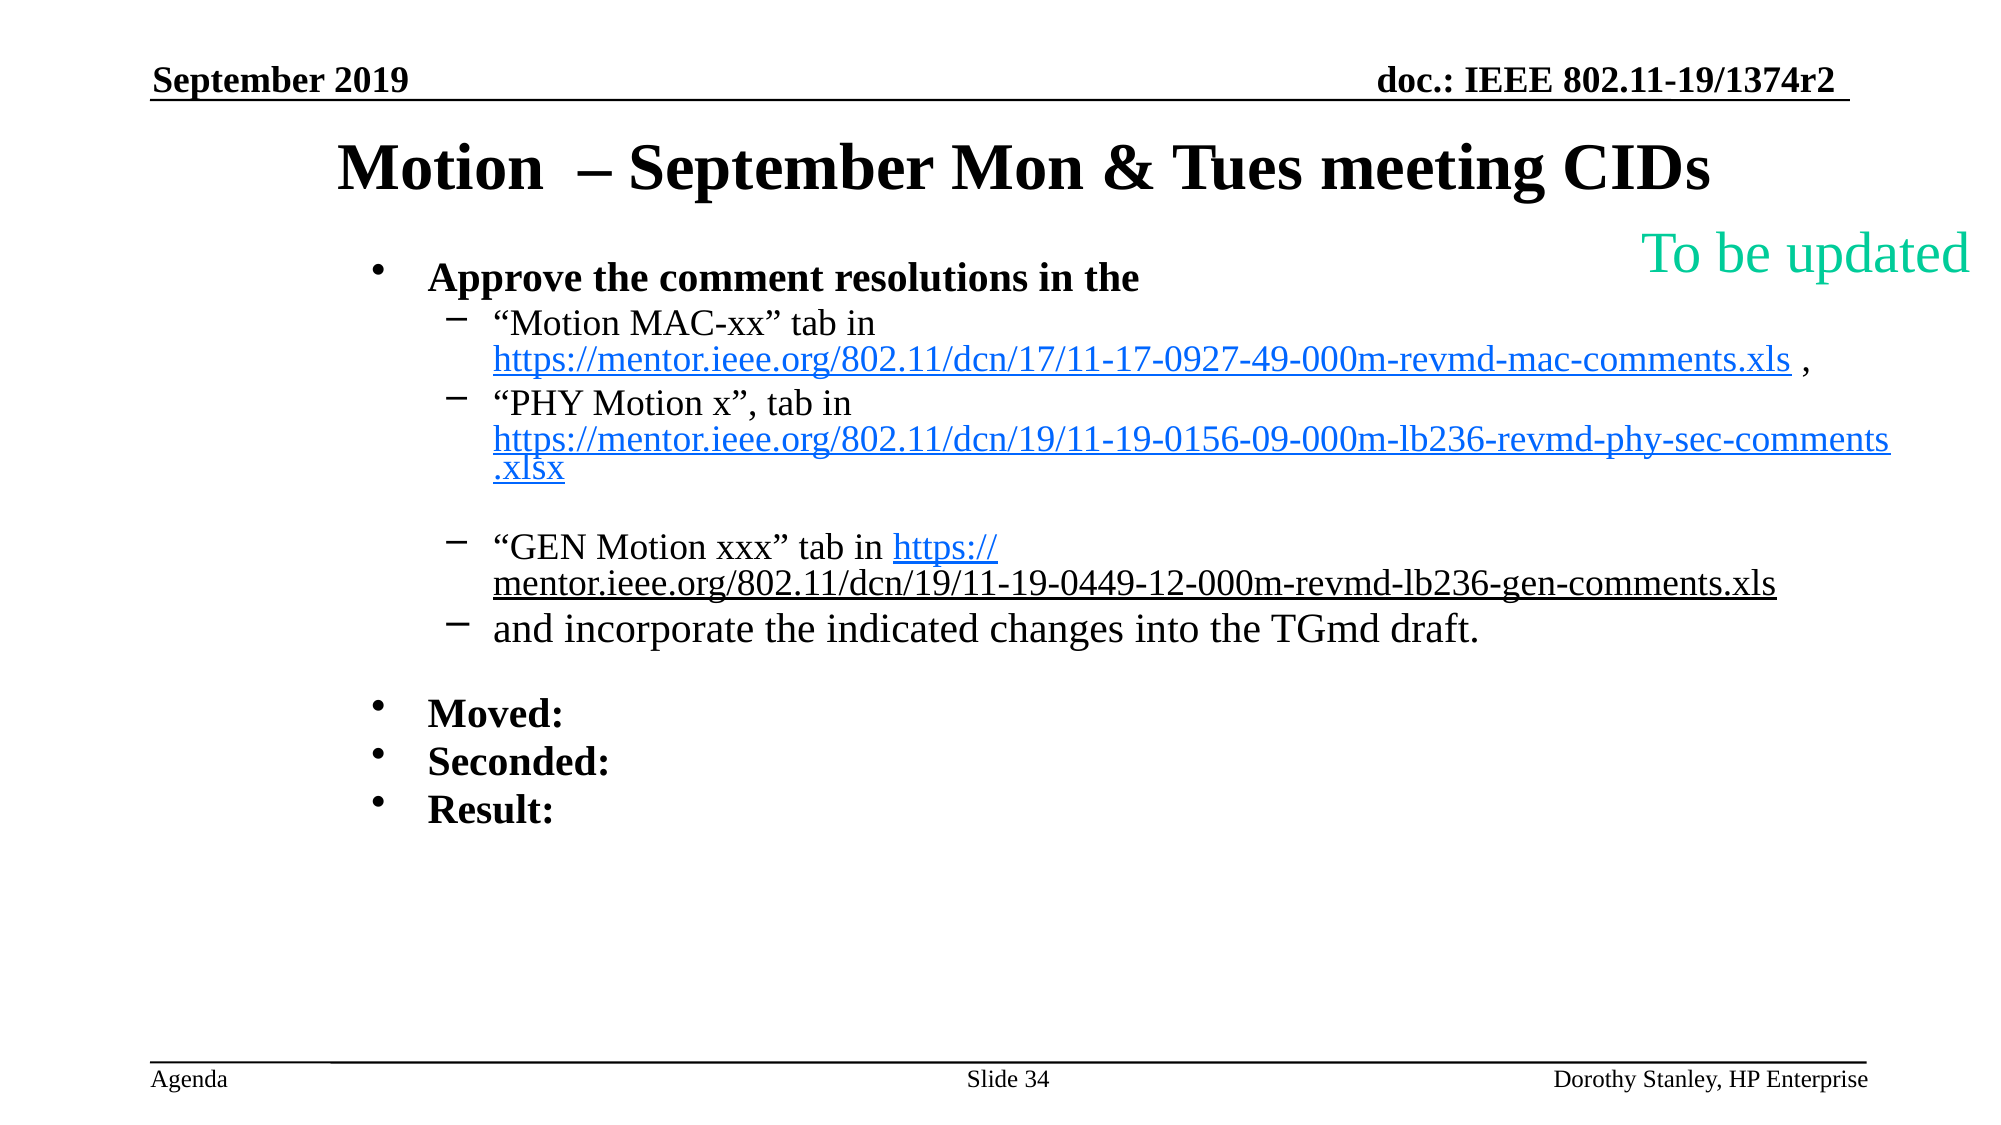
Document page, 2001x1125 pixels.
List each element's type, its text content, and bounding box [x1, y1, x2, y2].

slide_number Slide 34 [966, 1062, 1051, 1093]
title Motion – September Mon & Tues meeting CIDs [200, 75, 1850, 250]
footer Dorothy Stanley, HP Enterprise [1549, 1062, 1869, 1093]
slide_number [152, 54, 567, 100]
text_box To be updated [1626, 206, 1987, 292]
list Approve the comment resolutions in the “Motion MAC-xx” tab in https://mentor.ieee.org/802.11/dcn/17/11-17-0927-49-000m-revmd-mac-comments.xls , “PHY Motion x”, tab in https://mentor.ieee.org/802.11/dcn/19/11-19-0156-09-000m-lb236-revmd-phy-sec-comments.xlsx “GEN Motion xxx” tab in https://mentor.ieee.org/802.11/dcn/19/11-19-0449-12-000m-revmd-lb236-gen-comments.xls and incorporate the indicated changes into the TGmd draft. Moved: Seconded: Result: [356, 251, 1911, 1002]
